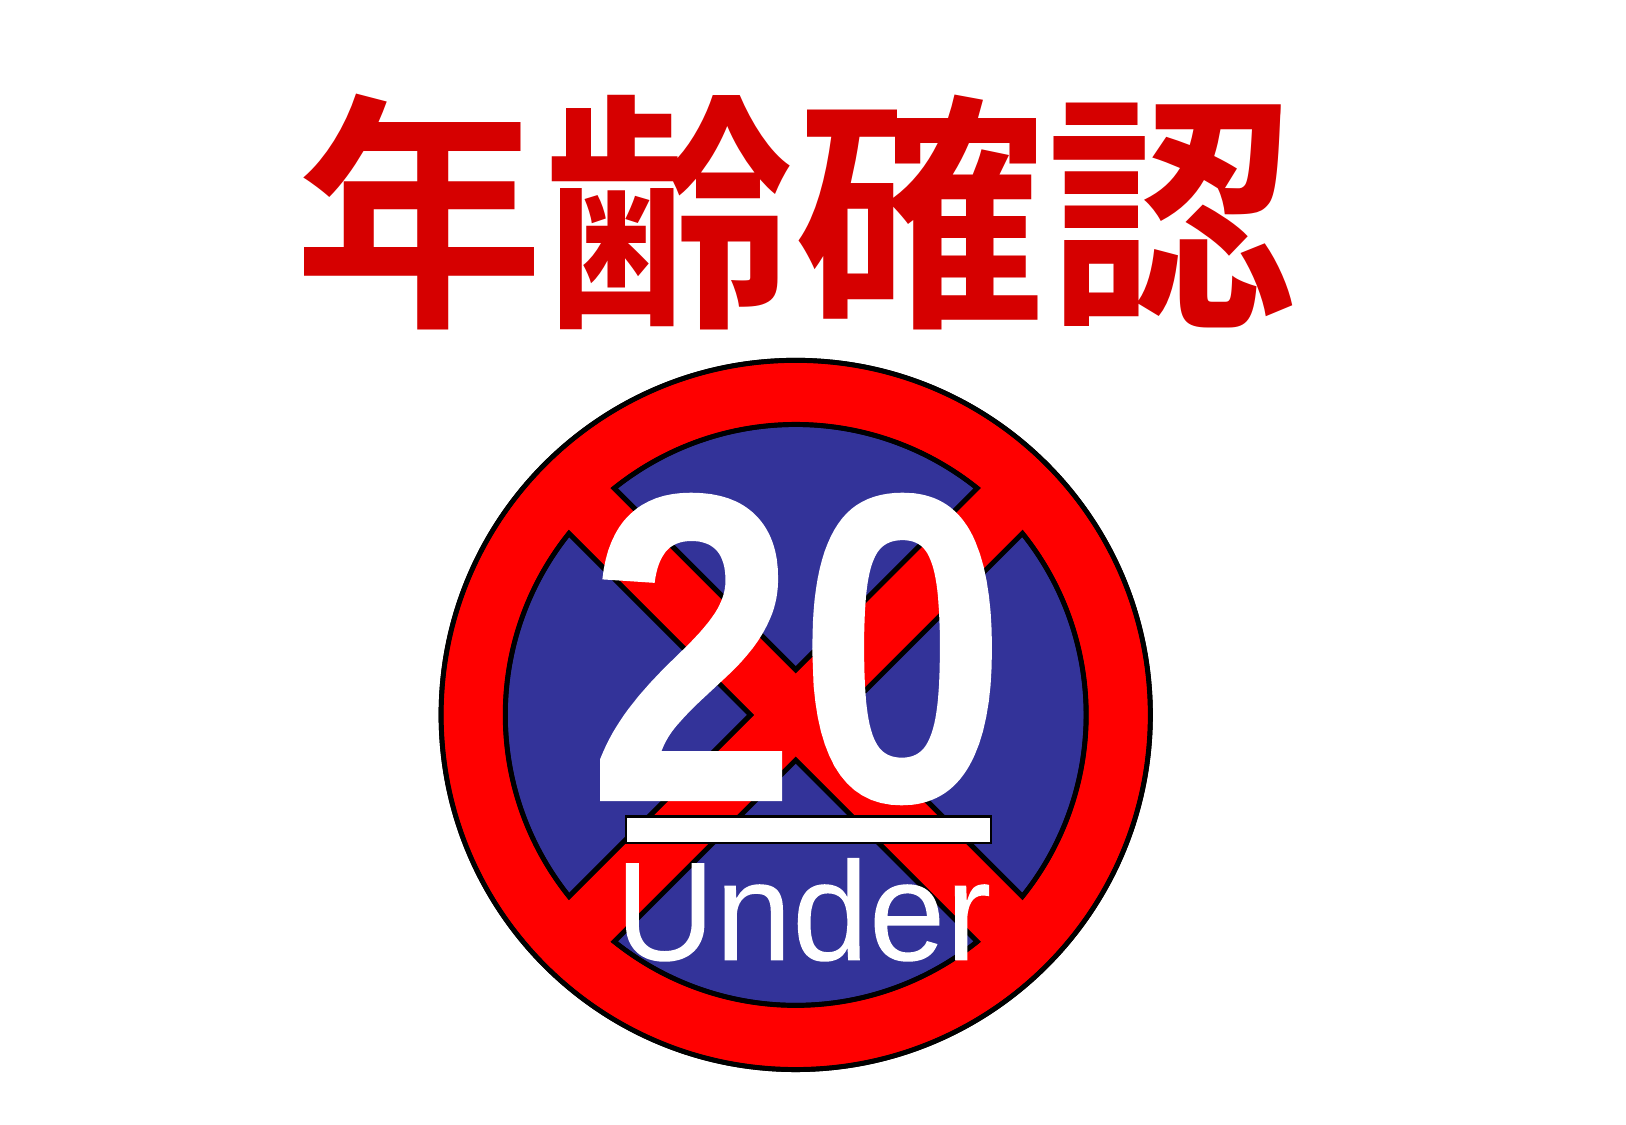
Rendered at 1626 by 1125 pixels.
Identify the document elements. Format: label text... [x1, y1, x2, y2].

text_box 年齢確認 [233, 49, 1358, 365]
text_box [443, 362, 1148, 1068]
